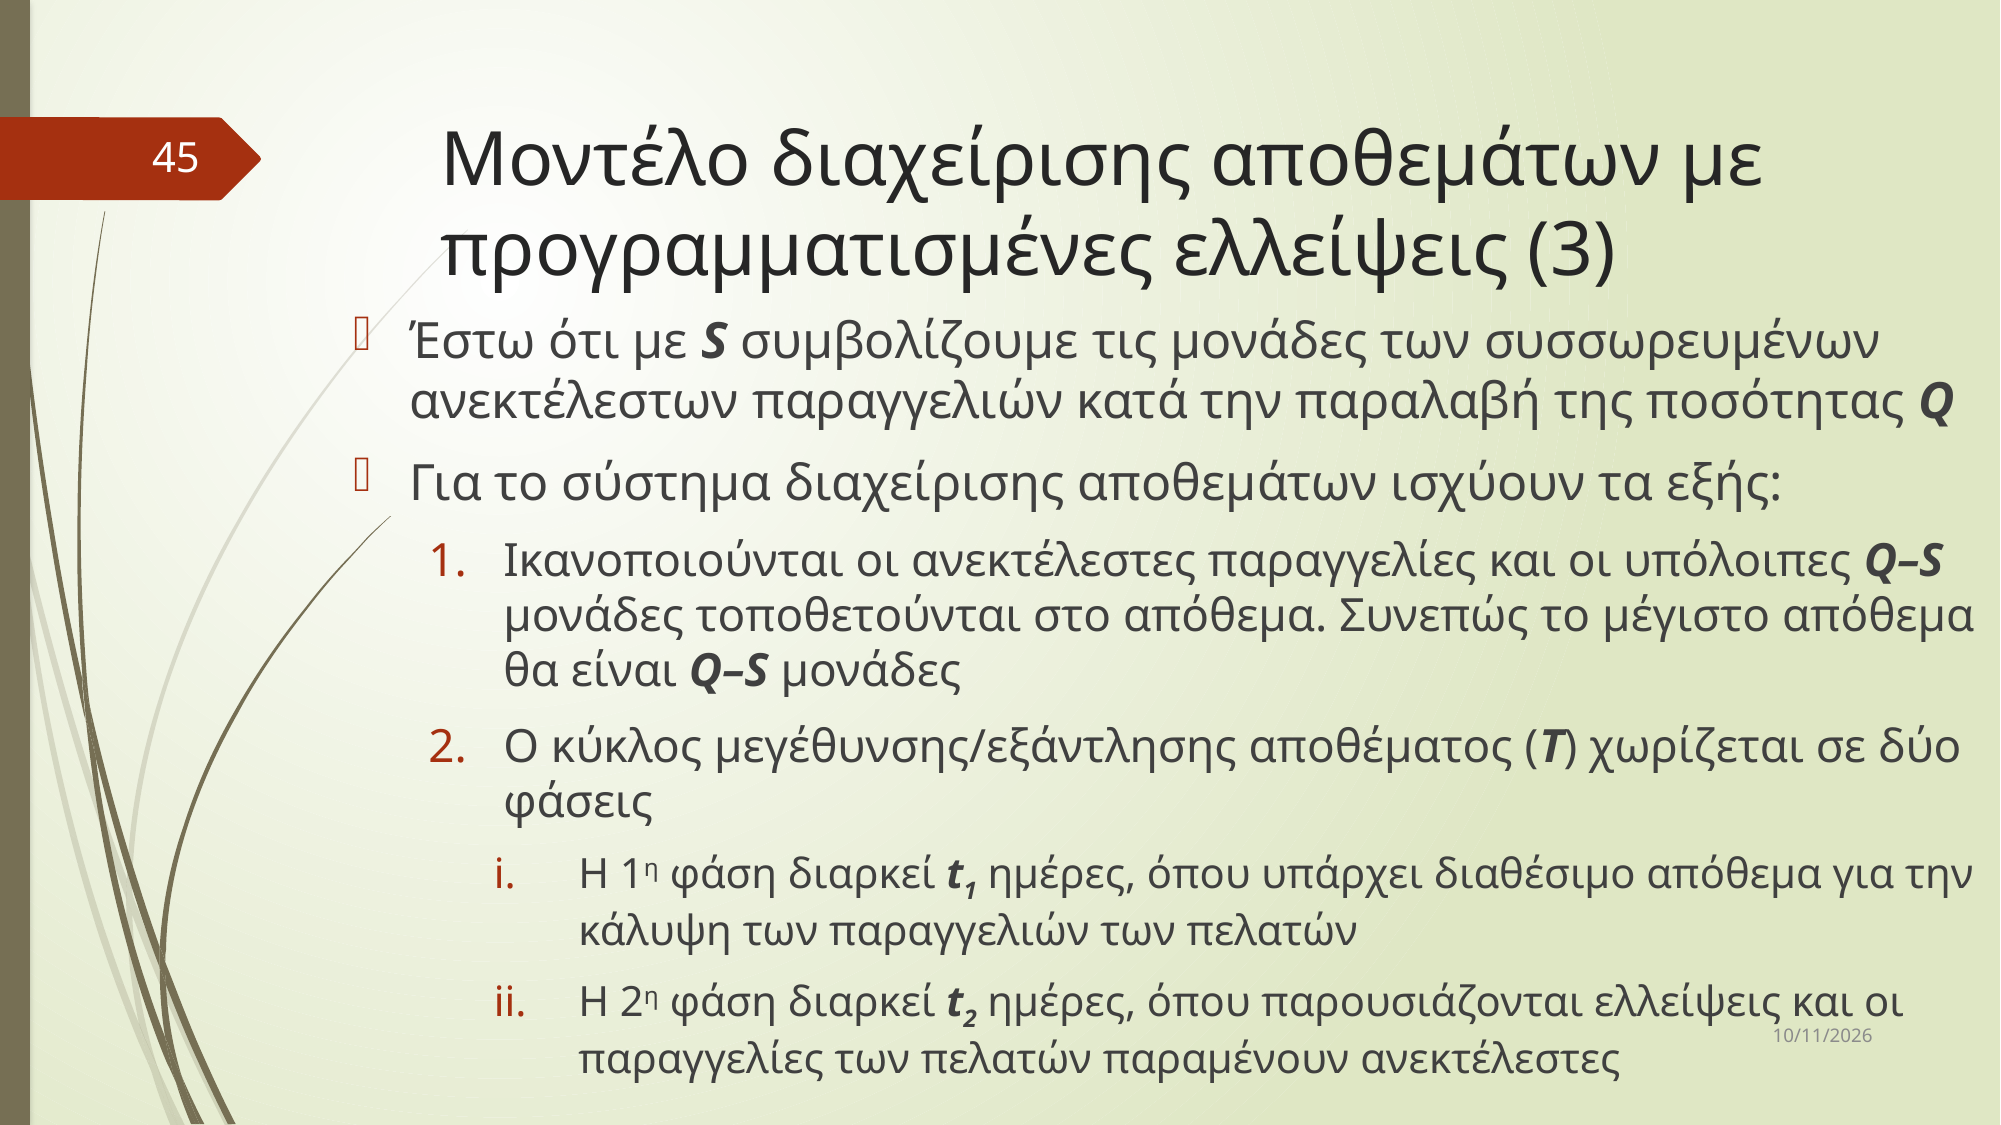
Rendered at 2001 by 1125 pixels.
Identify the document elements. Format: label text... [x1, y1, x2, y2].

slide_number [1699, 1005, 1888, 1067]
list Έστω ότι με S συμβολίζουμε τις μονάδες των συσσωρευμένων ανεκτέλεστων παραγγελιών κατά την παραλαβή της ποσότητας Q Για το σύστημα διαχείρισης αποθεμάτων ισχύουν τα εξής: Ικανοποιούνται οι ανεκτέλεστες παραγγελίες και οι υπόλοιπες Q–S μονάδες τοποθετούνται στο απόθεμα. Συνεπώς το μέγιστο απόθεμα θα είναι Q–S μονάδες Ο κύκλος μεγέθυνσης/εξάντλησης αποθέματος (Τ) χωρίζεται σε δύο φάσεις Η 1η φάση διαρκεί t1 ημέρες, όπου υπάρχει διαθέσιμο απόθεμα για την κάλυψη των παραγγελιών των πελατών Η 2η φάση διαρκεί t2 ημέρες, όπου παρουσιάζονται ελλείψεις και οι παραγγελίες των πελατών παραμένουν ανεκτέλεστες [338, 301, 2000, 1113]
title Μοντέλο διαχείρισης αποθεμάτων με προγραμματισμένες ελλείψεις (3) [425, 102, 1888, 301]
slide_number 45 [87, 129, 216, 190]
